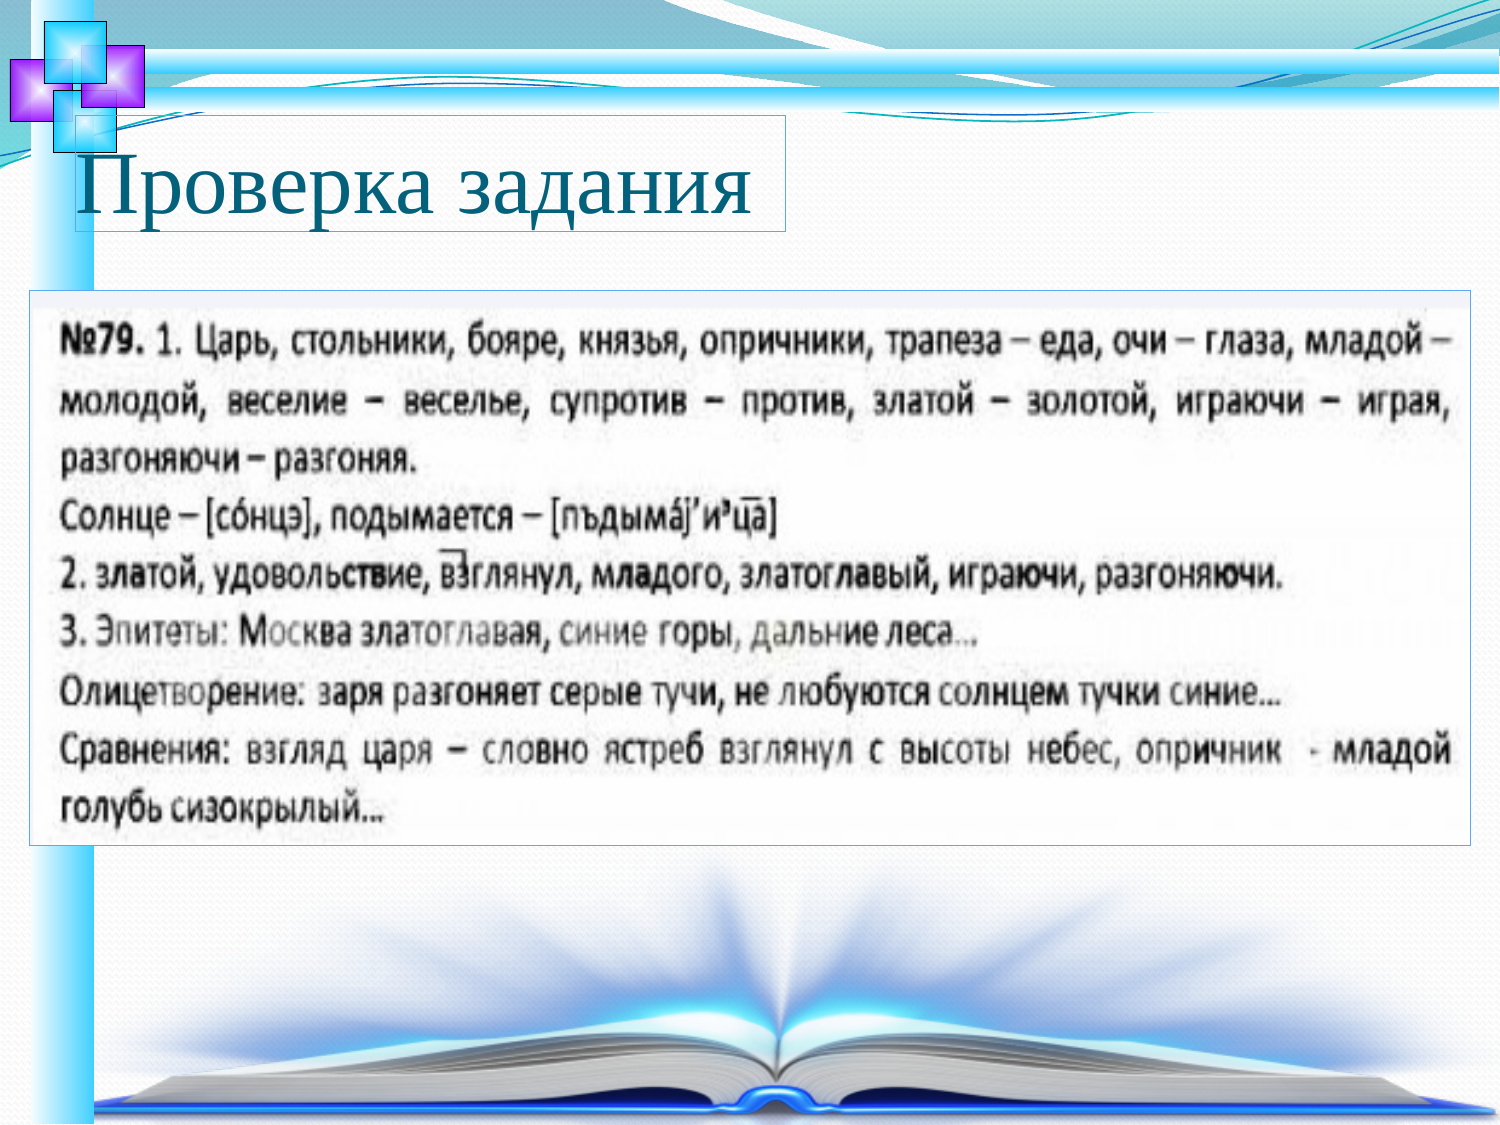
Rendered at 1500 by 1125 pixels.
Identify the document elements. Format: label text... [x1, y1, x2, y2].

picture [29, 290, 1471, 847]
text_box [9, 0, 1500, 1124]
list Словари Энциклопедические - в таких словарях объясняются предметы или явления окружающего мира. Словари составляют ученые – лингвисты - лексикографы. [22, 291, 1476, 859]
